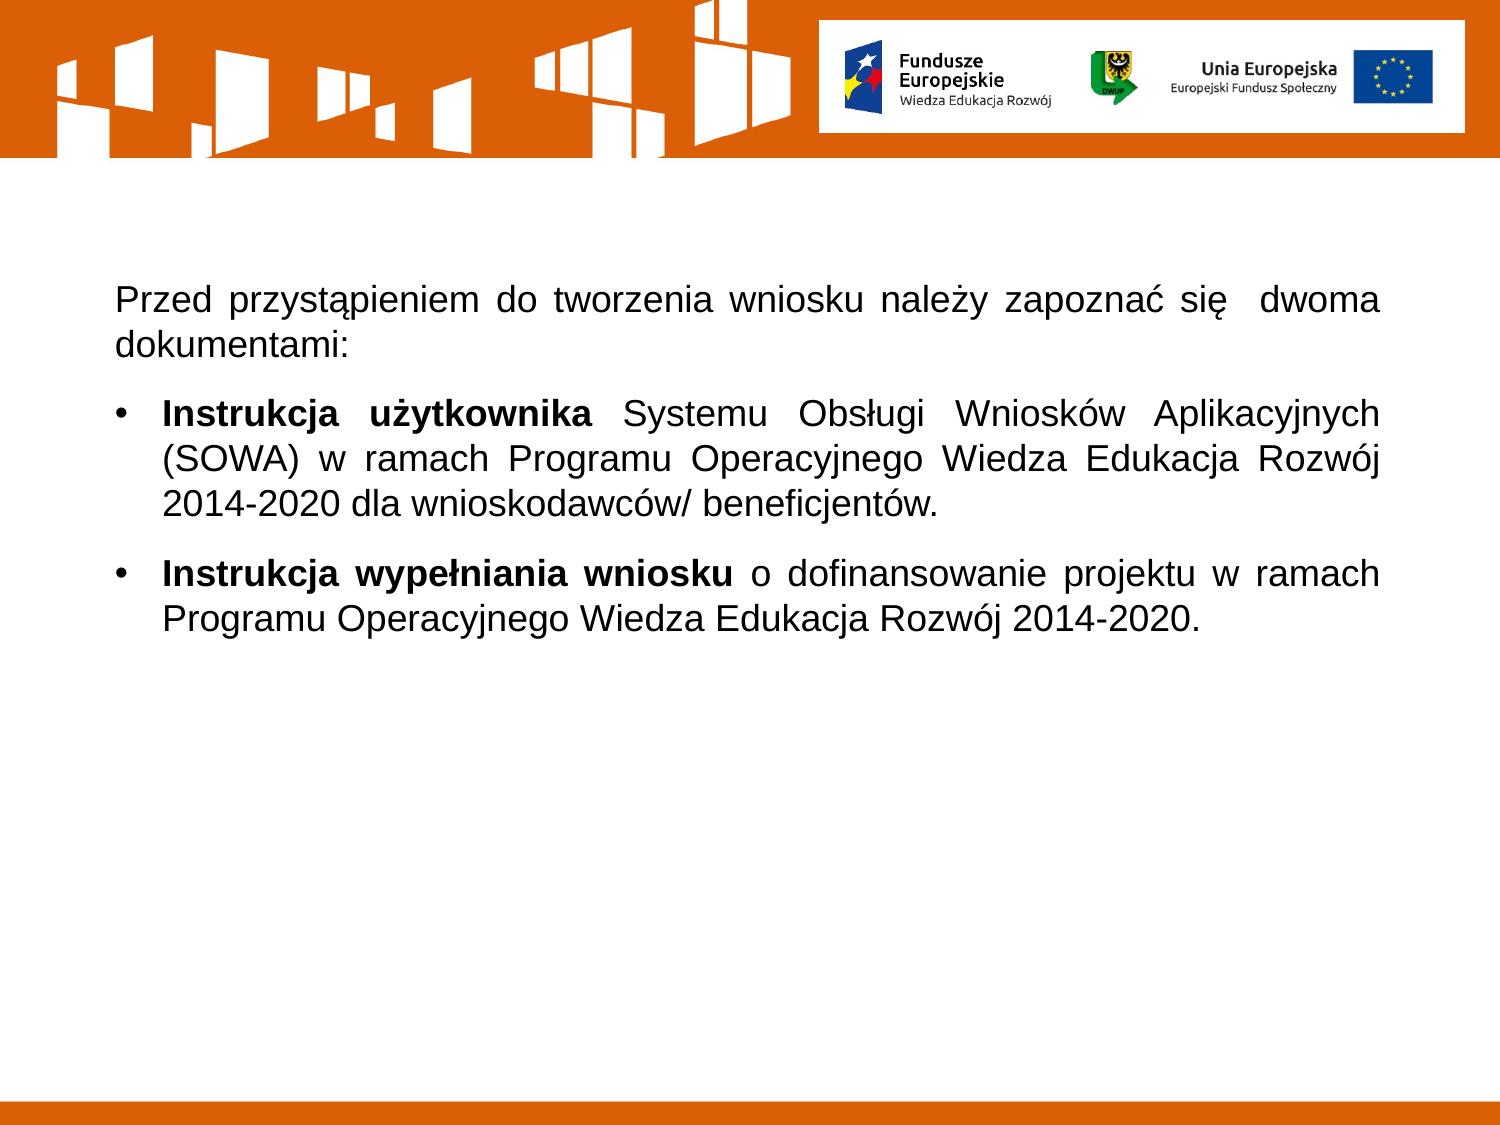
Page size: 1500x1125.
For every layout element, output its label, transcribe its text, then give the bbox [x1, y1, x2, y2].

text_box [826, 21, 1450, 133]
picture [0, 0, 1500, 1125]
text_box Przed przystąpieniem do tworzenia wniosku należy zapoznać się dwoma dokumentami: Instrukcja użytkownika Systemu Obsługi Wniosków Aplikacyjnych (SOWA) w ramach Programu Operacyjnego Wiedza Edukacja Rozwój 2014-2020 dla wnioskodawców/ beneficjentów. Instrukcja wypełniania wniosku o dofinansowanie projektu w ramach Programu Operacyjnego Wiedza Edukacja Rozwój 2014-2020. [100, 267, 1396, 647]
text_box [819, 20, 1465, 133]
